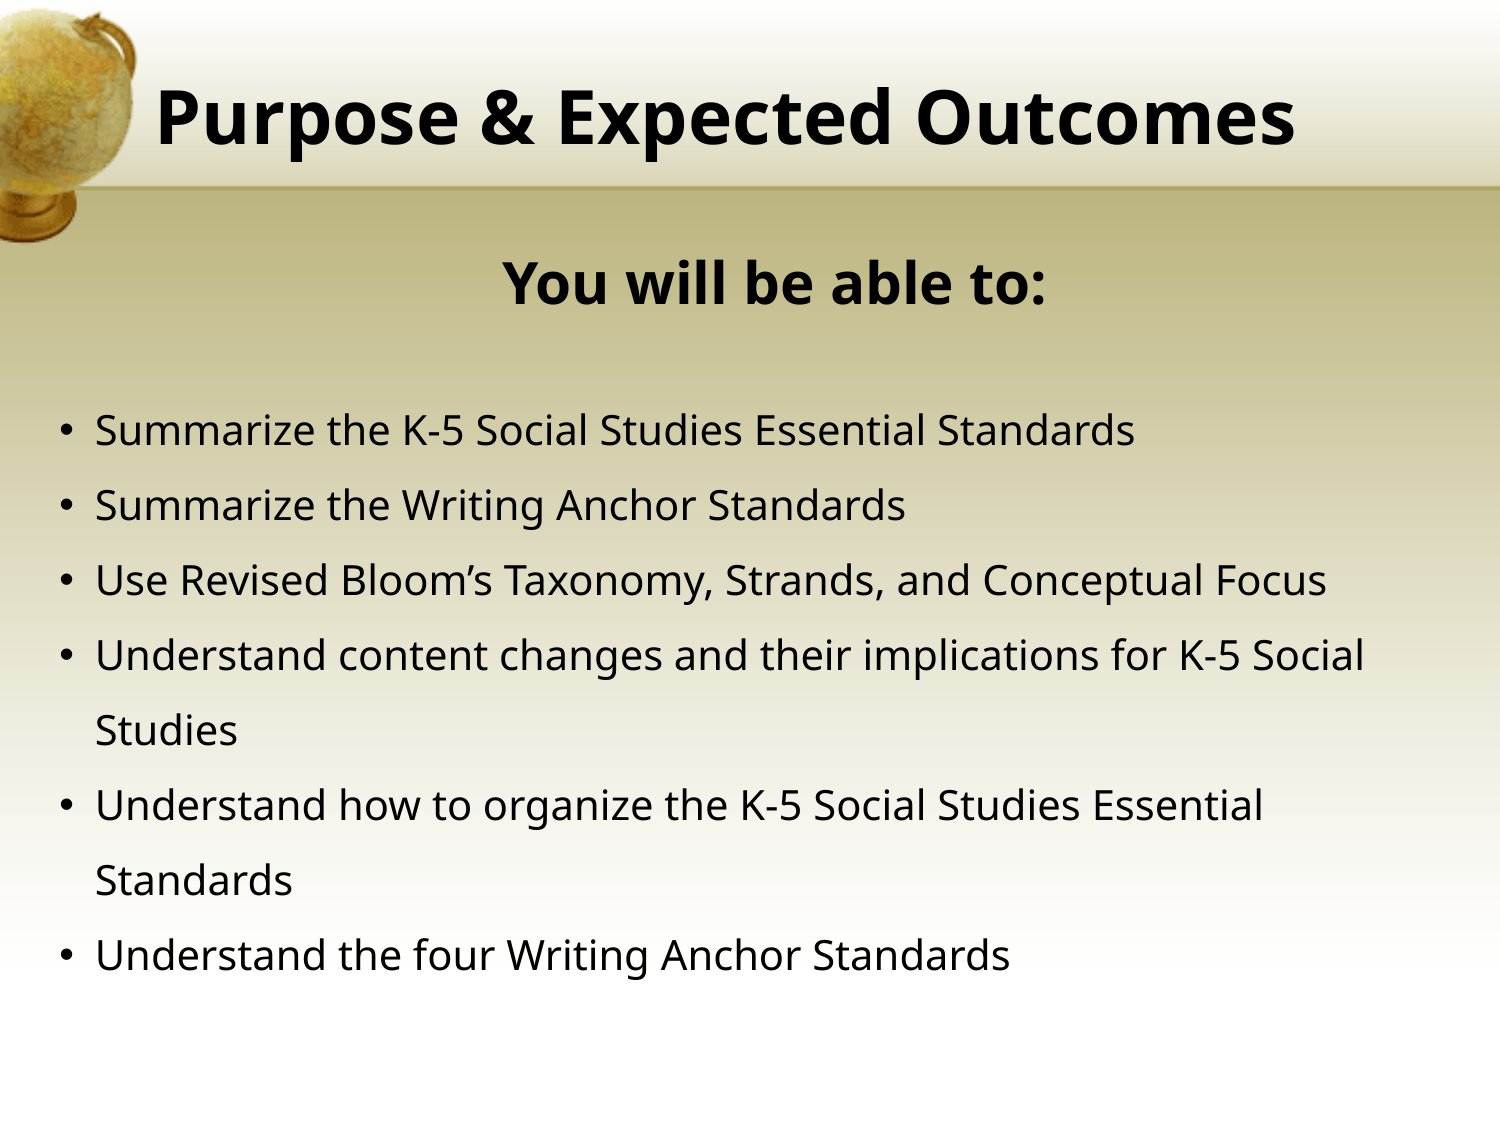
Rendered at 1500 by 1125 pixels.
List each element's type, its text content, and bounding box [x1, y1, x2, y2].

text_box Summarize the K-5 Social Studies Essential Standards Summarize the Writing Anchor Standards Use Revised Bloom’s Taxonomy, Strands, and Conceptual Focus Understand content changes and their implications for K-5 Social Studies Understand how to organize the K-5 Social Studies Essential Standards Understand the four Writing Anchor Standards [44, 326, 1408, 1032]
text_box Purpose & Expected Outcomes [44, 62, 1408, 168]
picture [0, 0, 1500, 1125]
text_box You will be able to: [312, 239, 1238, 324]
